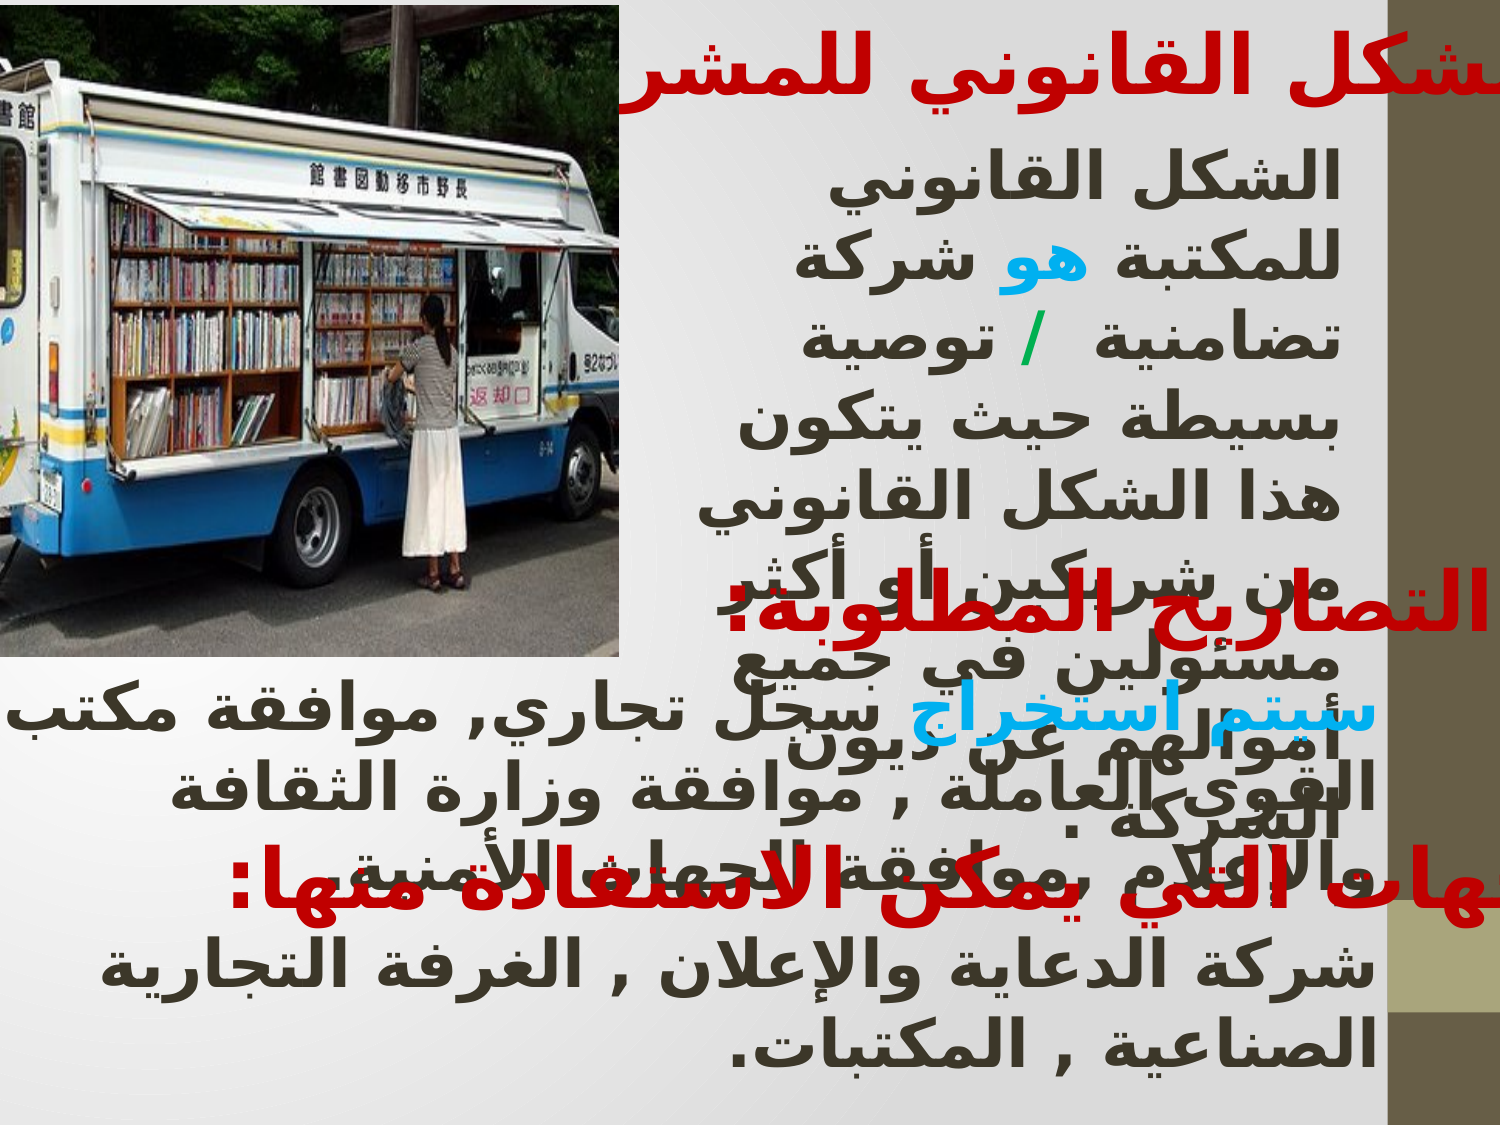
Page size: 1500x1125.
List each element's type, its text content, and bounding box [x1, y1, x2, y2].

text_box شركة الدعاية والإعلان , الغرفة التجارية الصناعية , المكتبات. [0, 913, 1471, 1088]
text_box الشكل القانوني للمكتبة هو شركة تضامنية / توصية بسيطة حيث يتكون هذا الشكل القانوني من شريكين أو أكثر مسئولين في جميع أموالهم عن ديون الشركة . [630, 45, 1360, 656]
text_box الجهات التي يمكن الاستفادة منها: [209, 817, 1500, 933]
text_box التصاريح المطلوبة: [706, 540, 1500, 656]
picture [0, 4, 619, 657]
text_box الشكل القانوني للمشروع: [630, 3, 1500, 119]
text_box سيتم استخراج سجل تجاري, موافقة مكتب القوى العاملة , موافقة وزارة الثقافة والإعلام ,موافقة الجهات الأمنية. [0, 656, 1471, 912]
